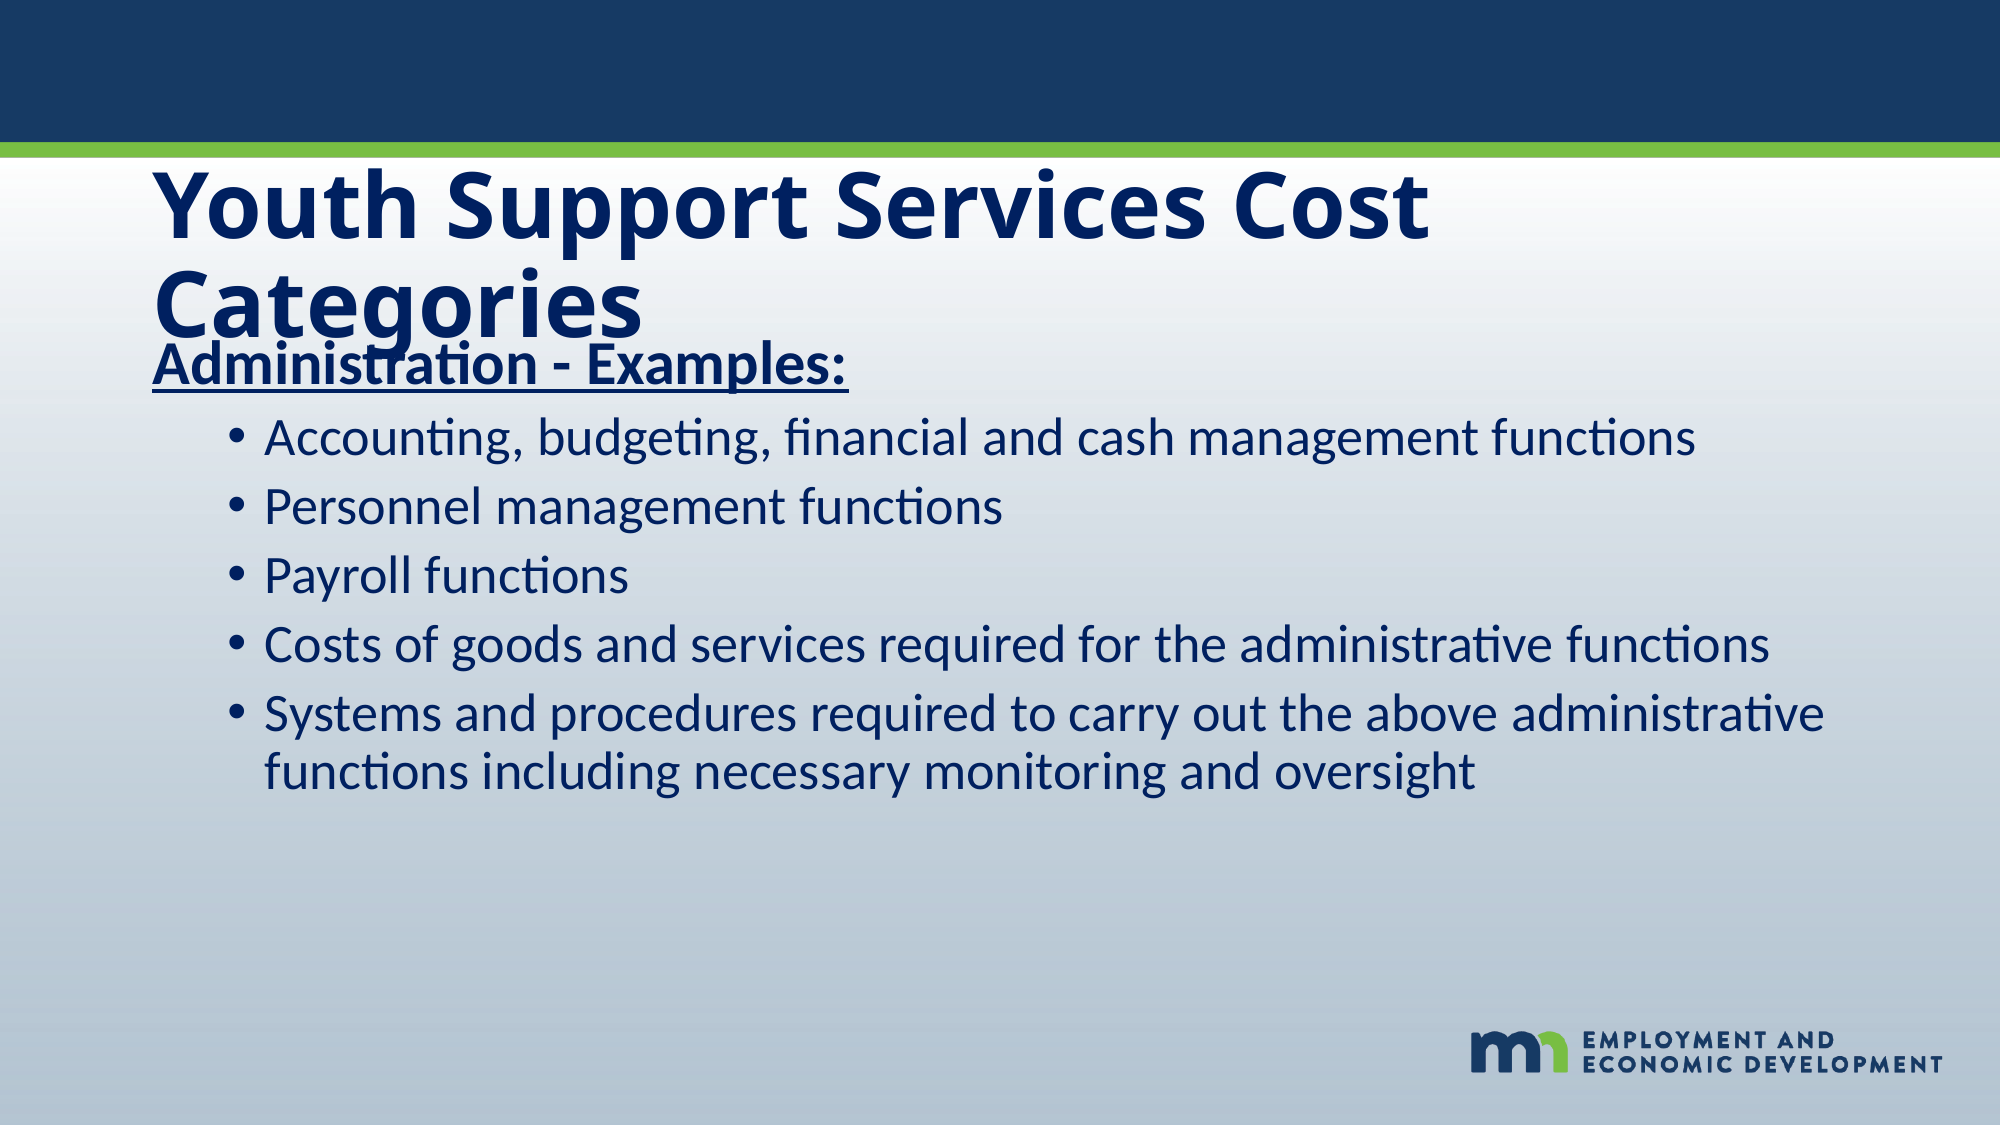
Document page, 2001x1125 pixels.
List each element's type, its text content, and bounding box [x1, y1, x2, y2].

title Youth Support Services Cost Categories [137, 149, 1863, 323]
list Administration - Examples: Accounting, budgeting, financial and cash management functions Personnel management functions Payroll functions Costs of goods and services required for the administrative functions Systems and procedures required to carry out the above administrative functions including necessary monitoring and oversight [137, 323, 1863, 1038]
picture [0, 0, 2000, 1125]
